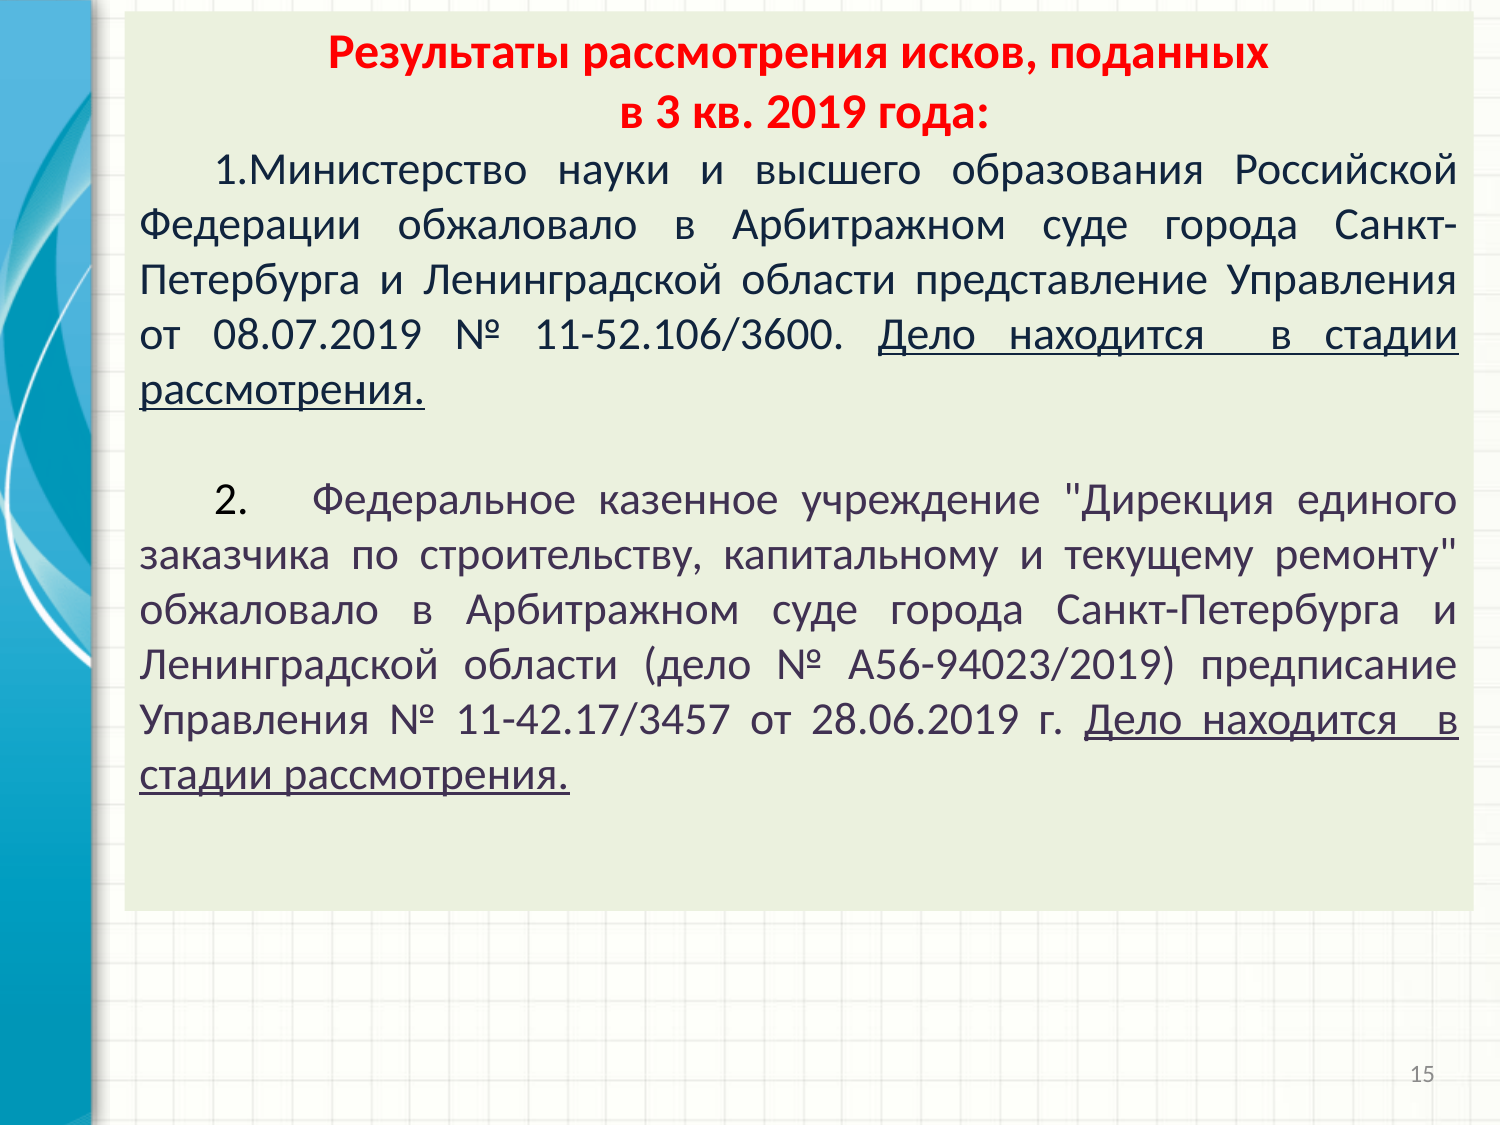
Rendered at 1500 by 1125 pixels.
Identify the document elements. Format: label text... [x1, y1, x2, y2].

text_box Результаты рассмотрения исков, поданных в 3 кв. 2019 года: Министерство науки и высшего образования Российской Федерации обжаловало в Арбитражном суде города Санкт-Петербурга и Ленинградской области представление Управления от 08.07.2019 № 11-52.106/3600. Дело находится в стадии рассмотрения. 2. Федеральное казенное учреждение "Дирекция единого заказчика по строительству, капитальному и текущему ремонту" обжаловало в Арбитражном суде города Санкт-Петербурга и Ленинградской области (дело № А56-94023/2019) предписание Управления № 11-42.17/3457 от 28.06.2019 г. Дело находится в стадии рассмотрения. [124, 11, 1474, 911]
slide_number 15 [1100, 1042, 1450, 1103]
picture [0, 0, 1500, 1125]
